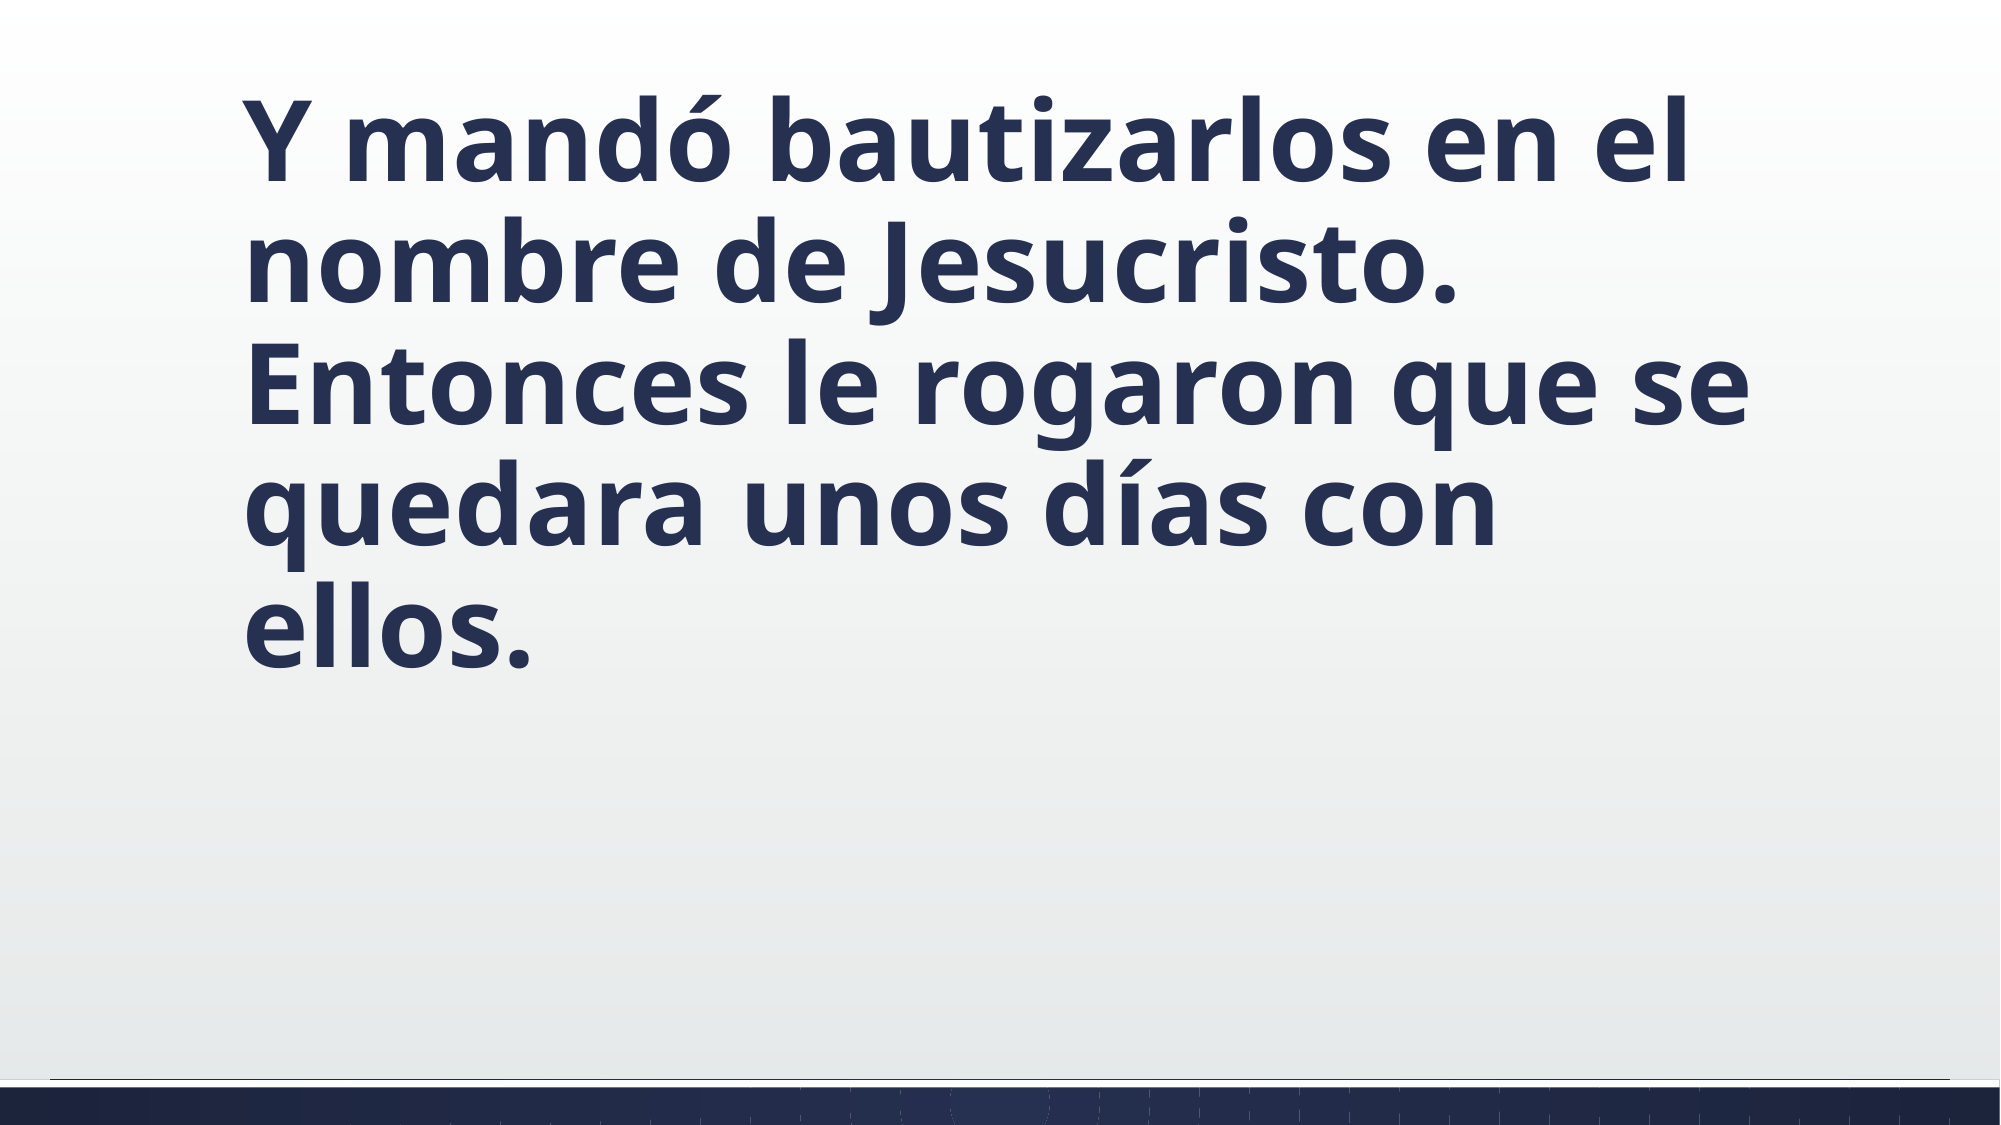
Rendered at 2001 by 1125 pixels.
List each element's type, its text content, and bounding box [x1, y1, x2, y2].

list Y mandó bautizarlos en el nombre de Jesucristo. Entonces le rogaron que se quedara unos días con ellos. [219, 76, 1780, 990]
